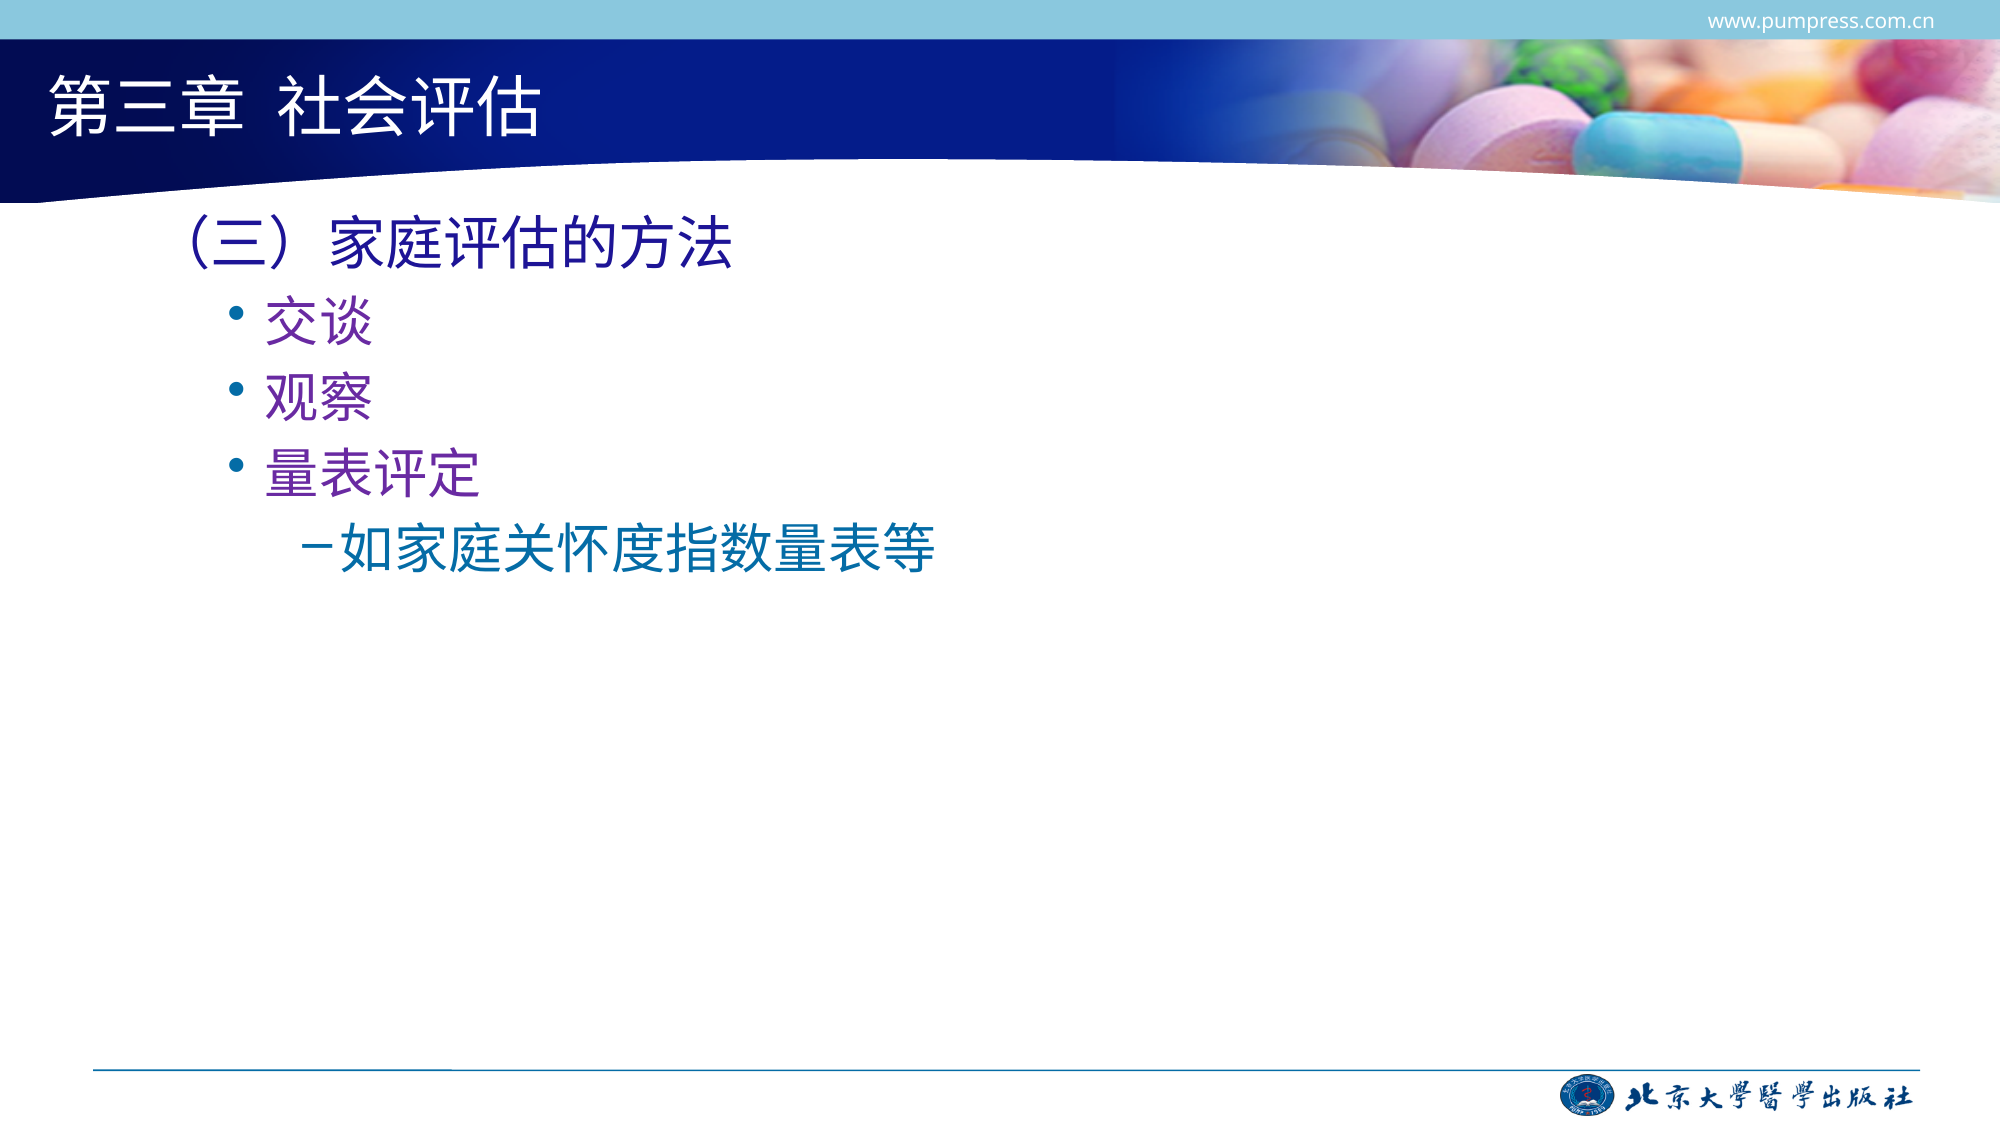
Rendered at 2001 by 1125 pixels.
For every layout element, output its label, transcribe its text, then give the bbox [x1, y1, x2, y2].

slide_number www.pumpress.com.cn [1366, 0, 1951, 38]
picture [0, 40, 2000, 203]
picture [1560, 1074, 1915, 1118]
list （三）家庭评估的方法 交谈 观察 量表评定 如家庭关怀度指数量表等 [62, 198, 1947, 1000]
title 第三章 社会评估 [30, 58, 1799, 152]
